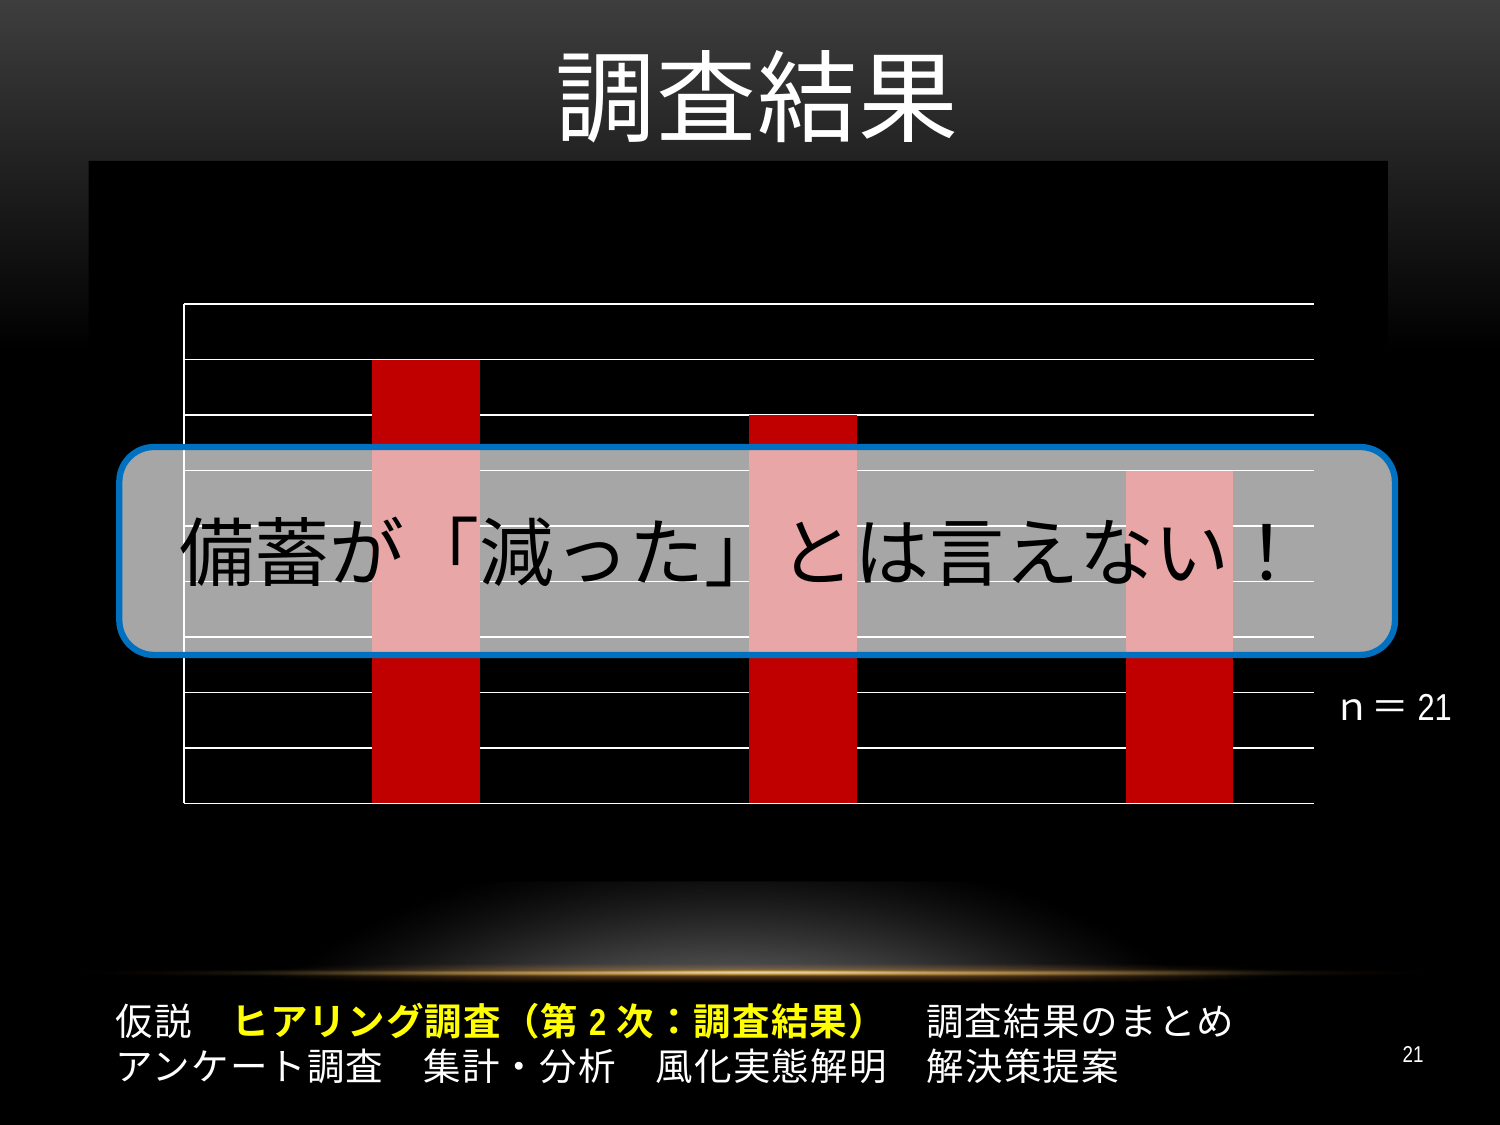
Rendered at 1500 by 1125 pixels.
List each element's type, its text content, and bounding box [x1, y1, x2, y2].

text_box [119, 446, 1396, 656]
picture [0, 0, 1500, 1125]
footer 仮説 ヒアリング調査（第2次：調査結果） 調査結果のまとめ アンケート調査 集計・分析 風化実態解明 解決策提案 [100, 975, 1459, 1111]
title 調査結果 [107, 42, 1408, 162]
chart [88, 160, 1389, 882]
text_box ｎ＝21 [1394, 675, 1472, 736]
